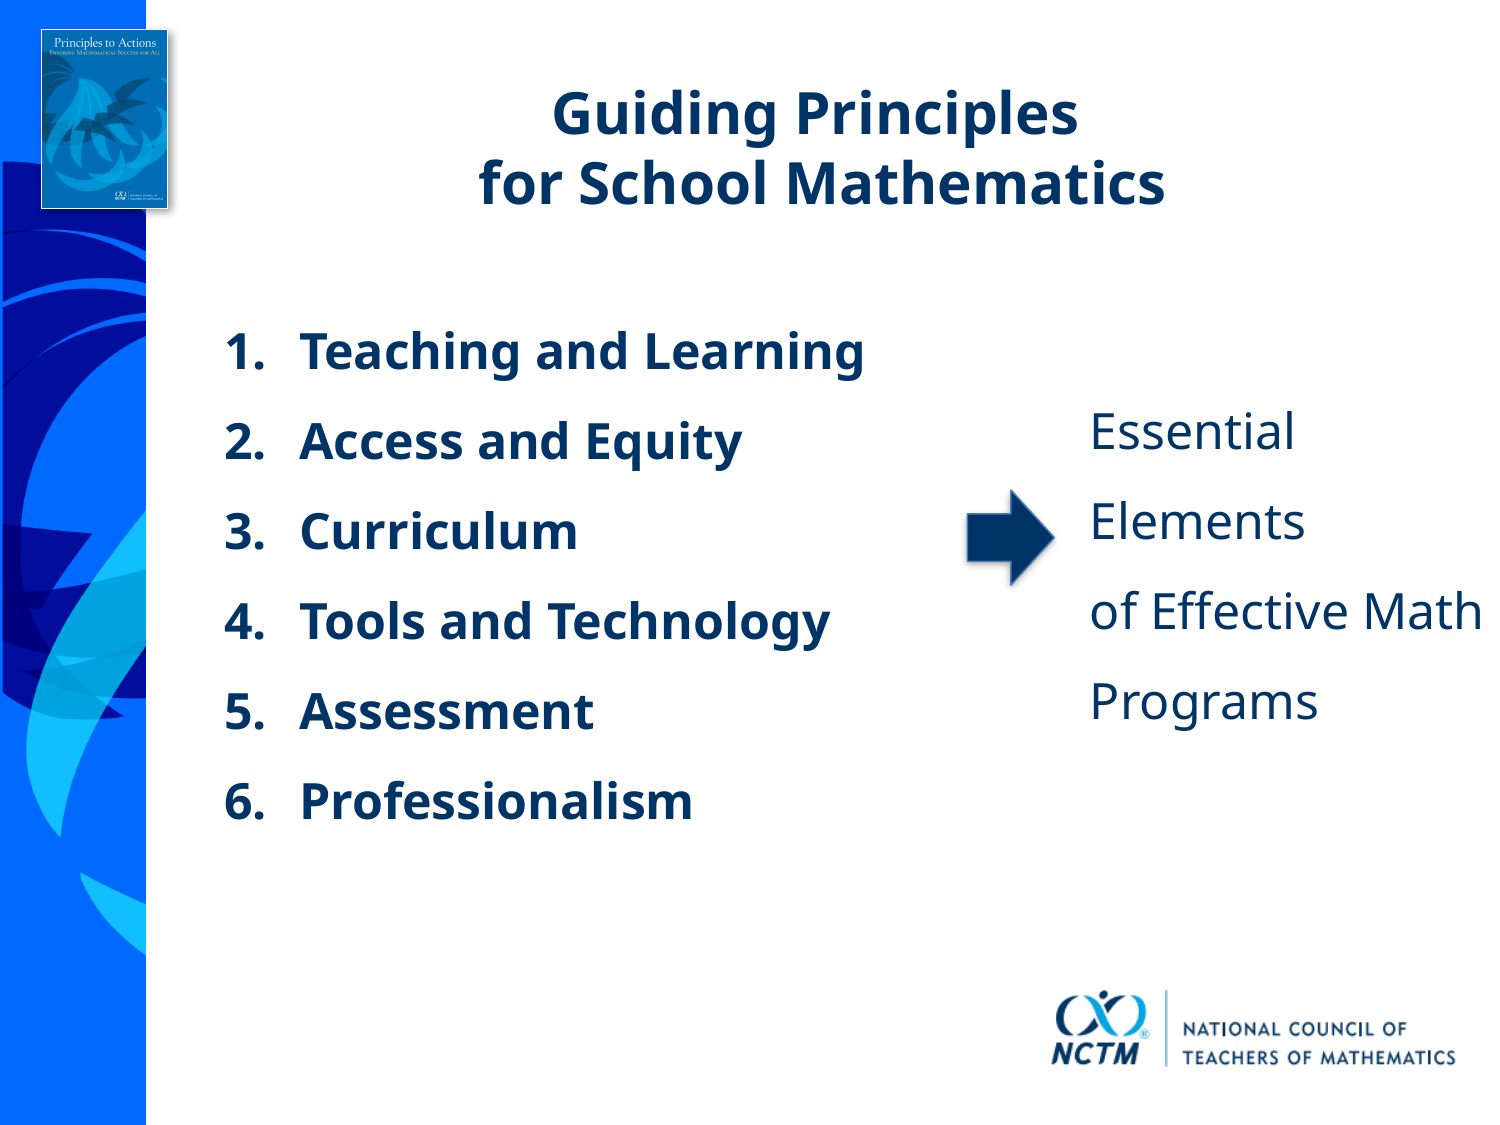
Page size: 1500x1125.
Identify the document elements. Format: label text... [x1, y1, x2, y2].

text_box Teaching and Learning Access and Equity Curriculum Tools and Technology Assessment Professionalism [209, 282, 989, 970]
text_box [967, 362, 1500, 924]
picture [1034, 969, 1474, 1085]
picture [0, 0, 168, 1125]
text_box Guiding Principles for School Mathematics [151, 52, 1500, 240]
